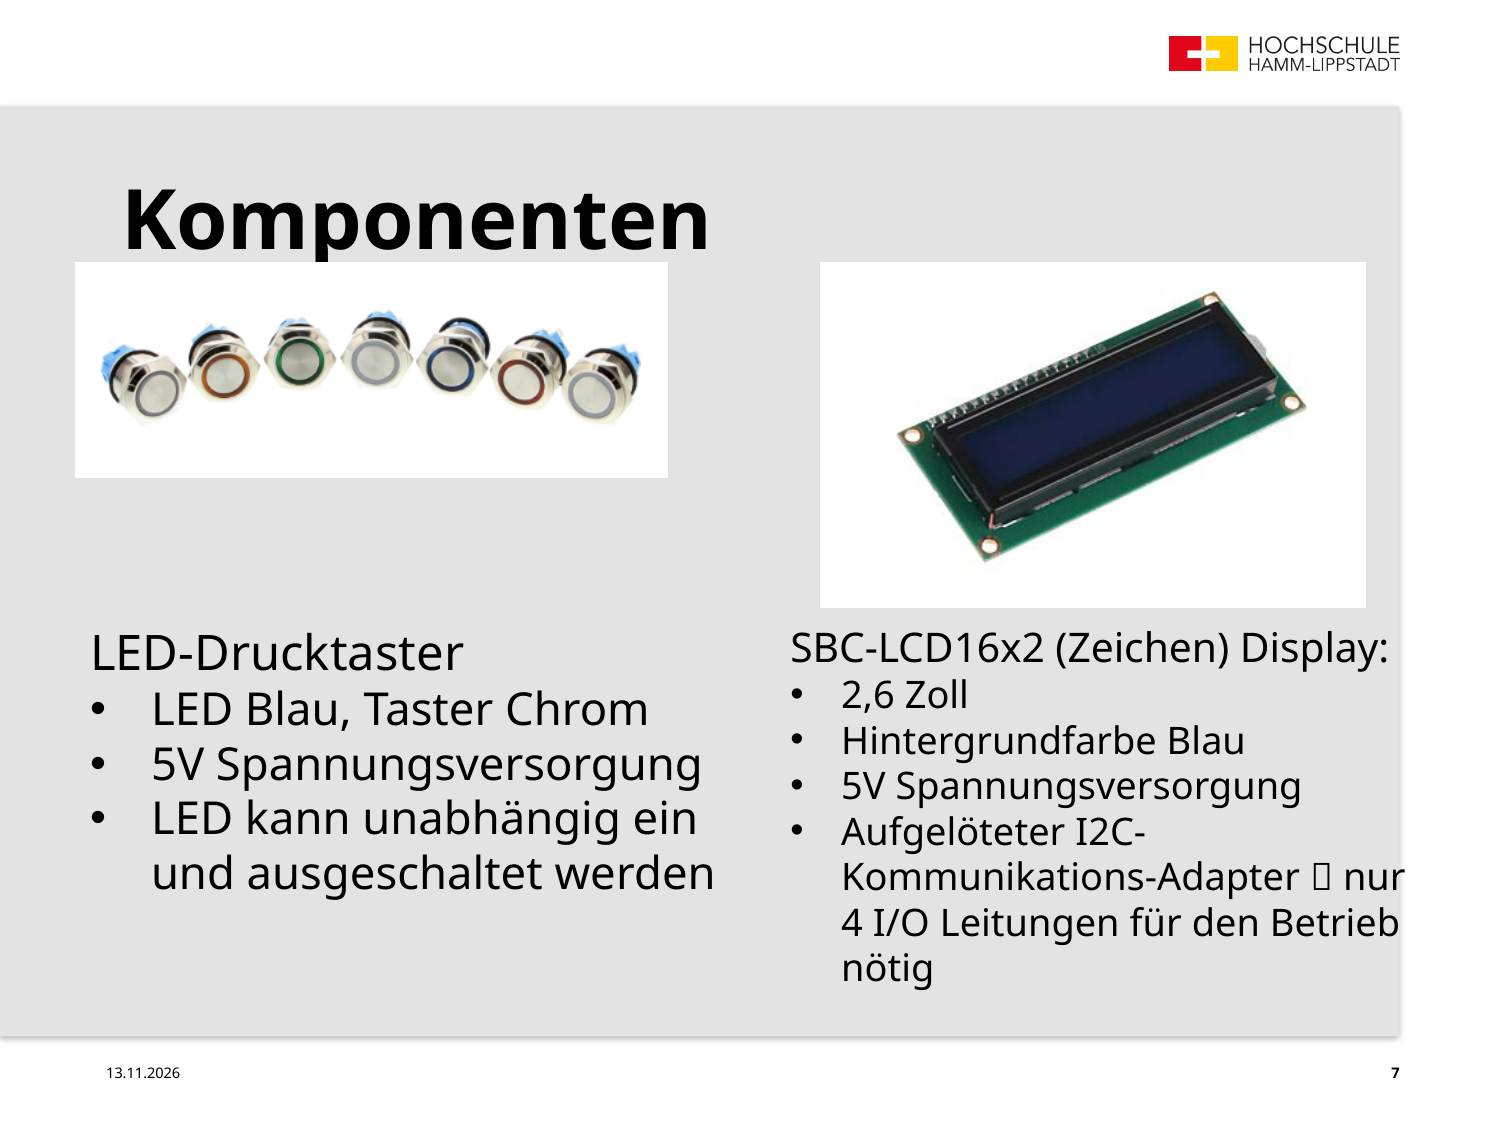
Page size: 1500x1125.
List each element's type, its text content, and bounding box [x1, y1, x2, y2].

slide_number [106, 1065, 457, 1084]
list LED-Drucktaster LED Blau, Taster Chrom 5V Spannungsversorgung LED kann unabhängig ein und ausgeschaltet werden [75, 614, 738, 1005]
list SBC-LCD16x2 (Zeichen) Display: 2,6 Zoll Hintergrundfarbe Blau 5V Spannungsversorgung Aufgelöteter I2C-Kommunikations-Adapter  nur 4 I/O Leitungen für den Betrieb nötig [775, 614, 1425, 1005]
picture [820, 262, 1366, 609]
title Komponenten [106, 122, 1366, 310]
picture [74, 262, 669, 478]
picture [1169, 36, 1400, 71]
slide_number 7 [1049, 1065, 1400, 1084]
